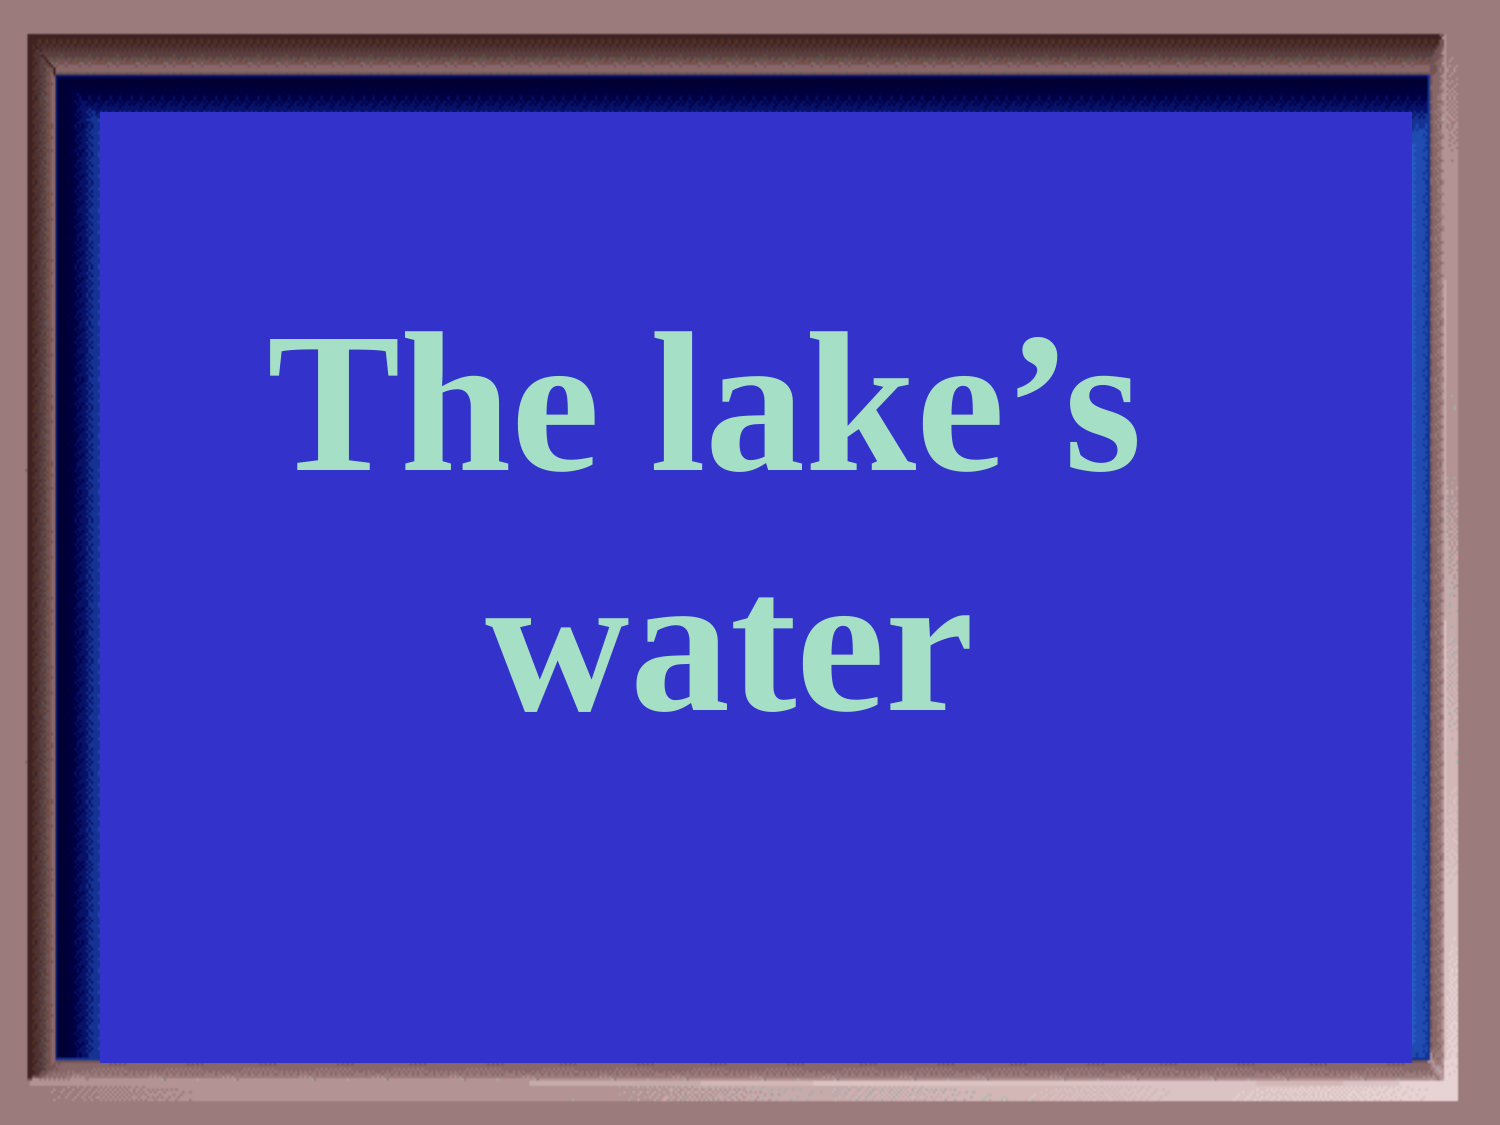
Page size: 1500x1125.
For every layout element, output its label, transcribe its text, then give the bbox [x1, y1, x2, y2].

picture [0, 0, 1500, 1125]
text_box [99, 112, 1413, 1063]
text_box The lake’s water [251, 262, 1208, 758]
